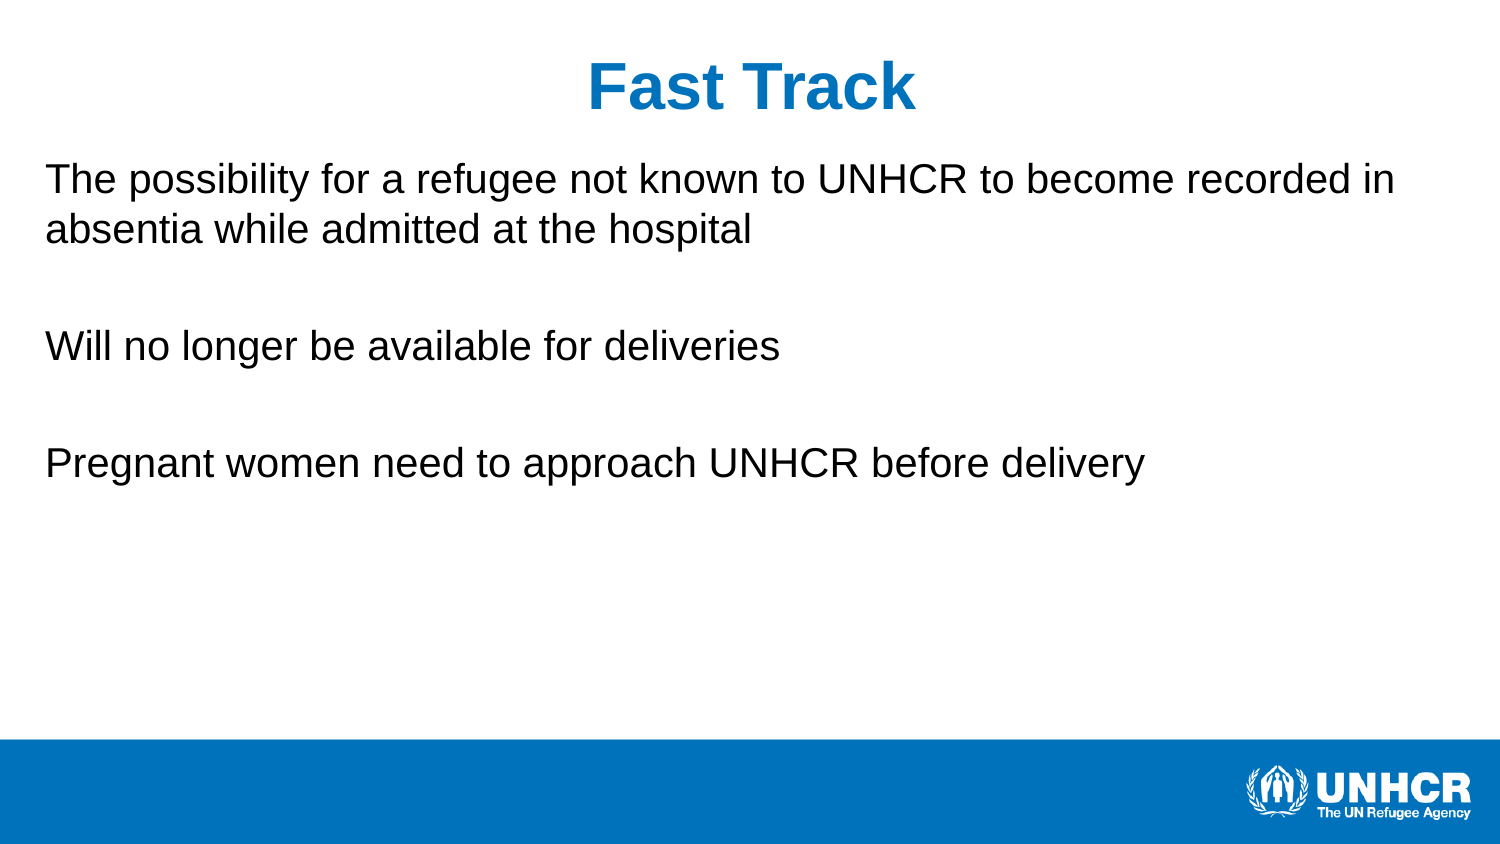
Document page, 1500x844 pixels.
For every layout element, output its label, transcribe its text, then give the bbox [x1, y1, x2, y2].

title Fast Track [29, 44, 1476, 124]
subtitle The possibility for a refugee not known to UNHCR to become recorded in absentia while admitted at the hospital Will no longer be available for deliveries Pregnant women need to approach UNHCR before delivery [29, 152, 1476, 706]
picture [0, 739, 1500, 844]
